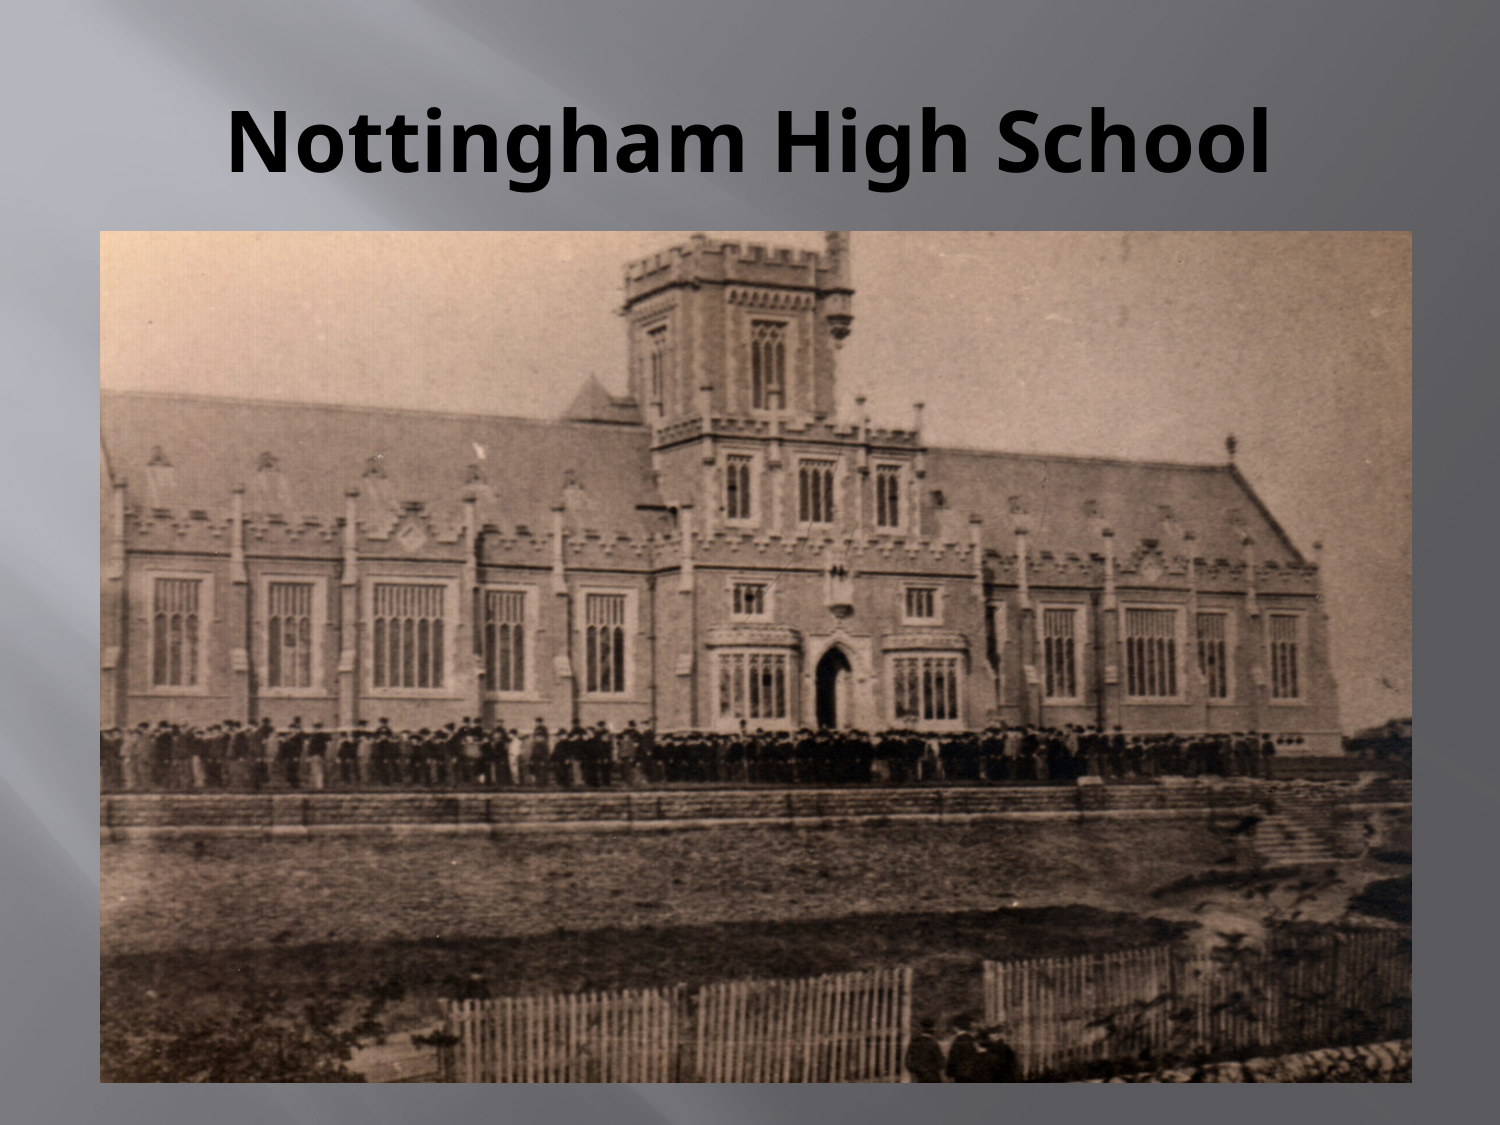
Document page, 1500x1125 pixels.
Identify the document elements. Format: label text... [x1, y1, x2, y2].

title Nottingham High School [75, 45, 1425, 233]
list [100, 231, 1412, 1083]
